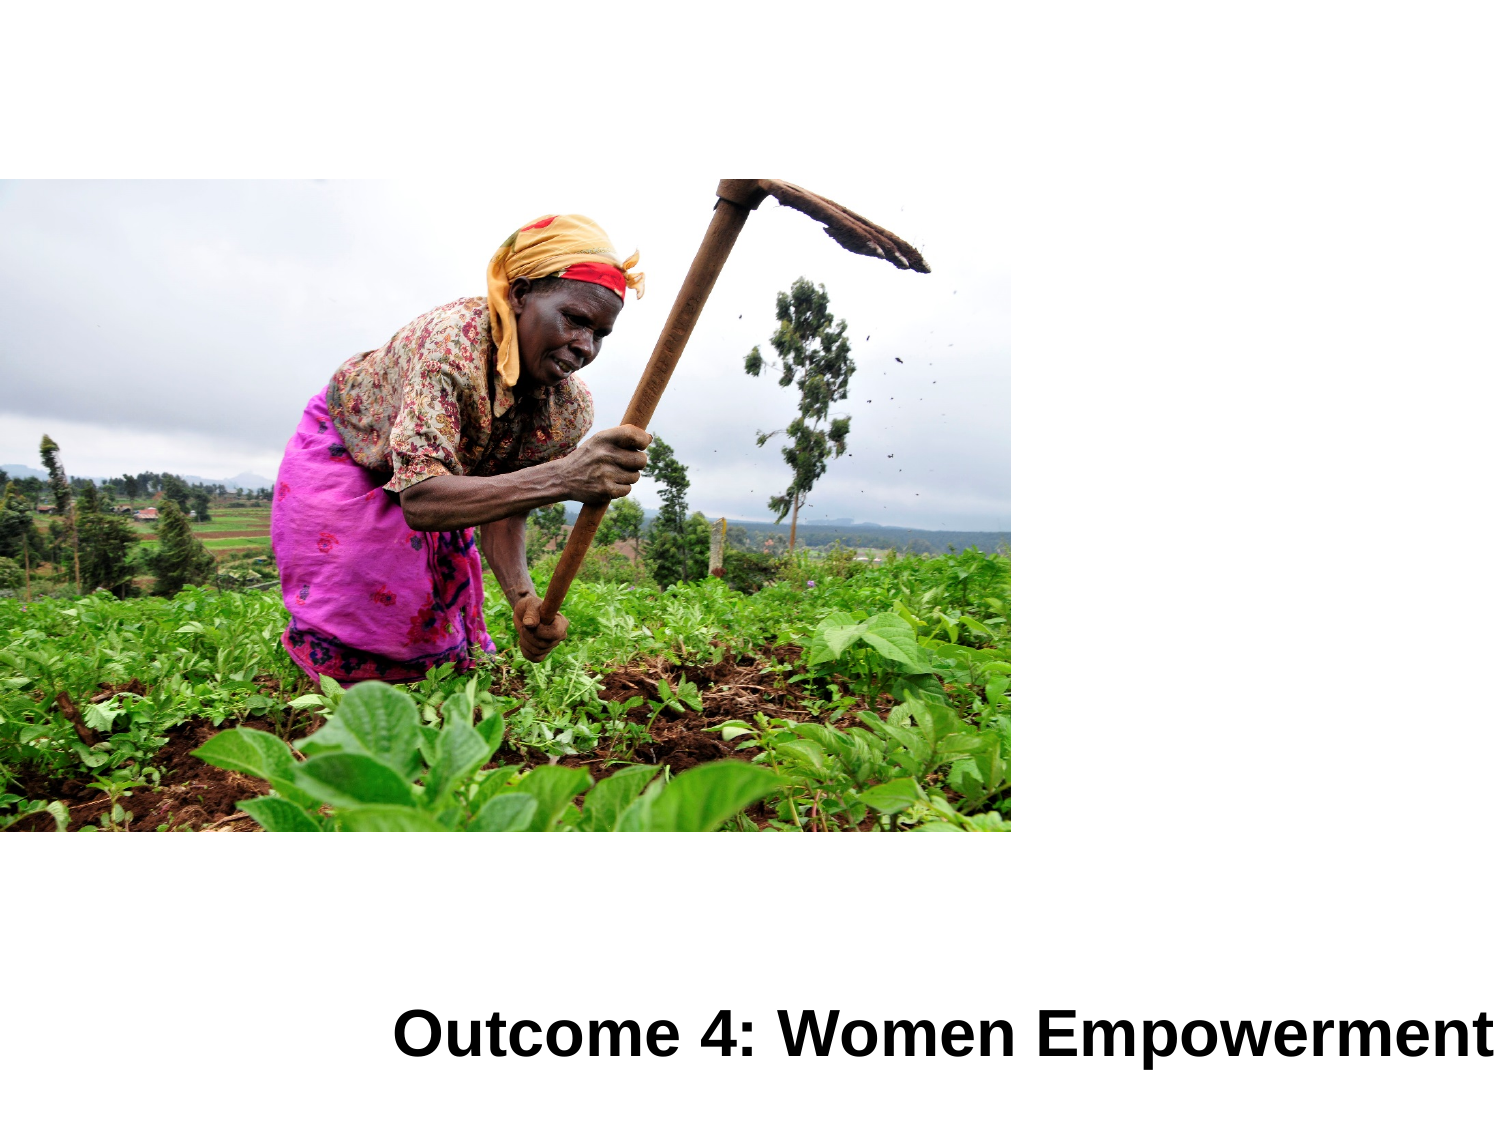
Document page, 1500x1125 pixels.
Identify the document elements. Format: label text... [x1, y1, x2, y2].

picture [0, 178, 1011, 832]
text_box Outcome 4: Women Empowerment [362, 875, 1500, 1125]
